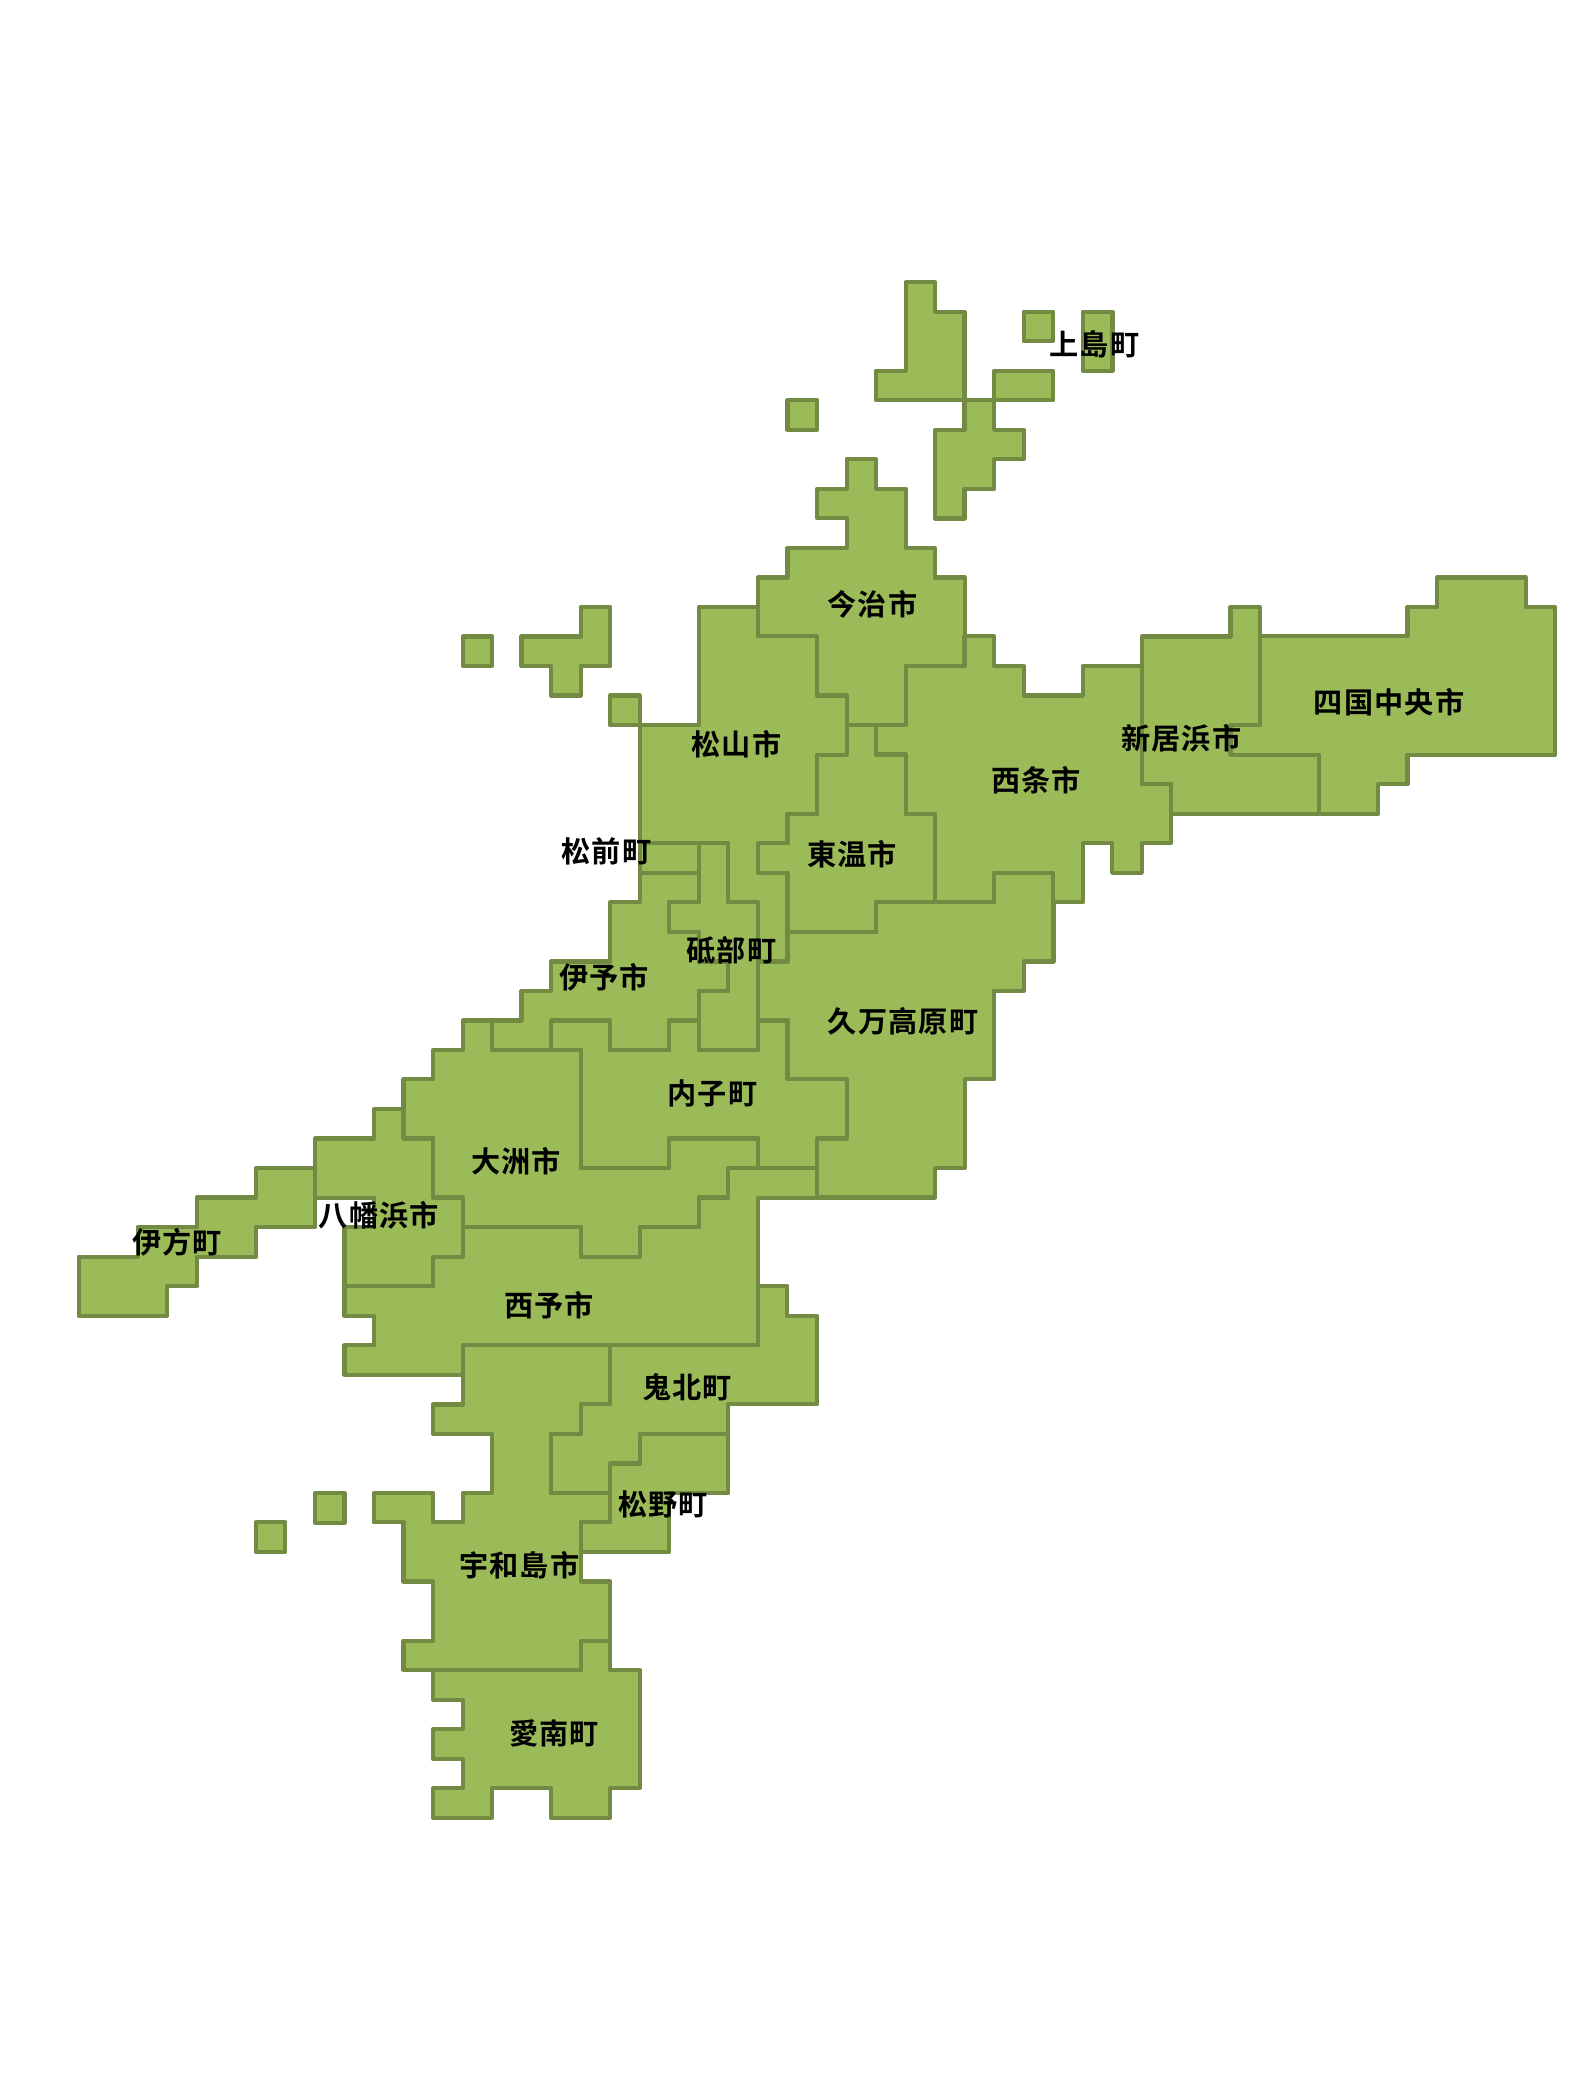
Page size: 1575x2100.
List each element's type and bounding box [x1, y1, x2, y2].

text_box [78, 281, 1556, 1818]
